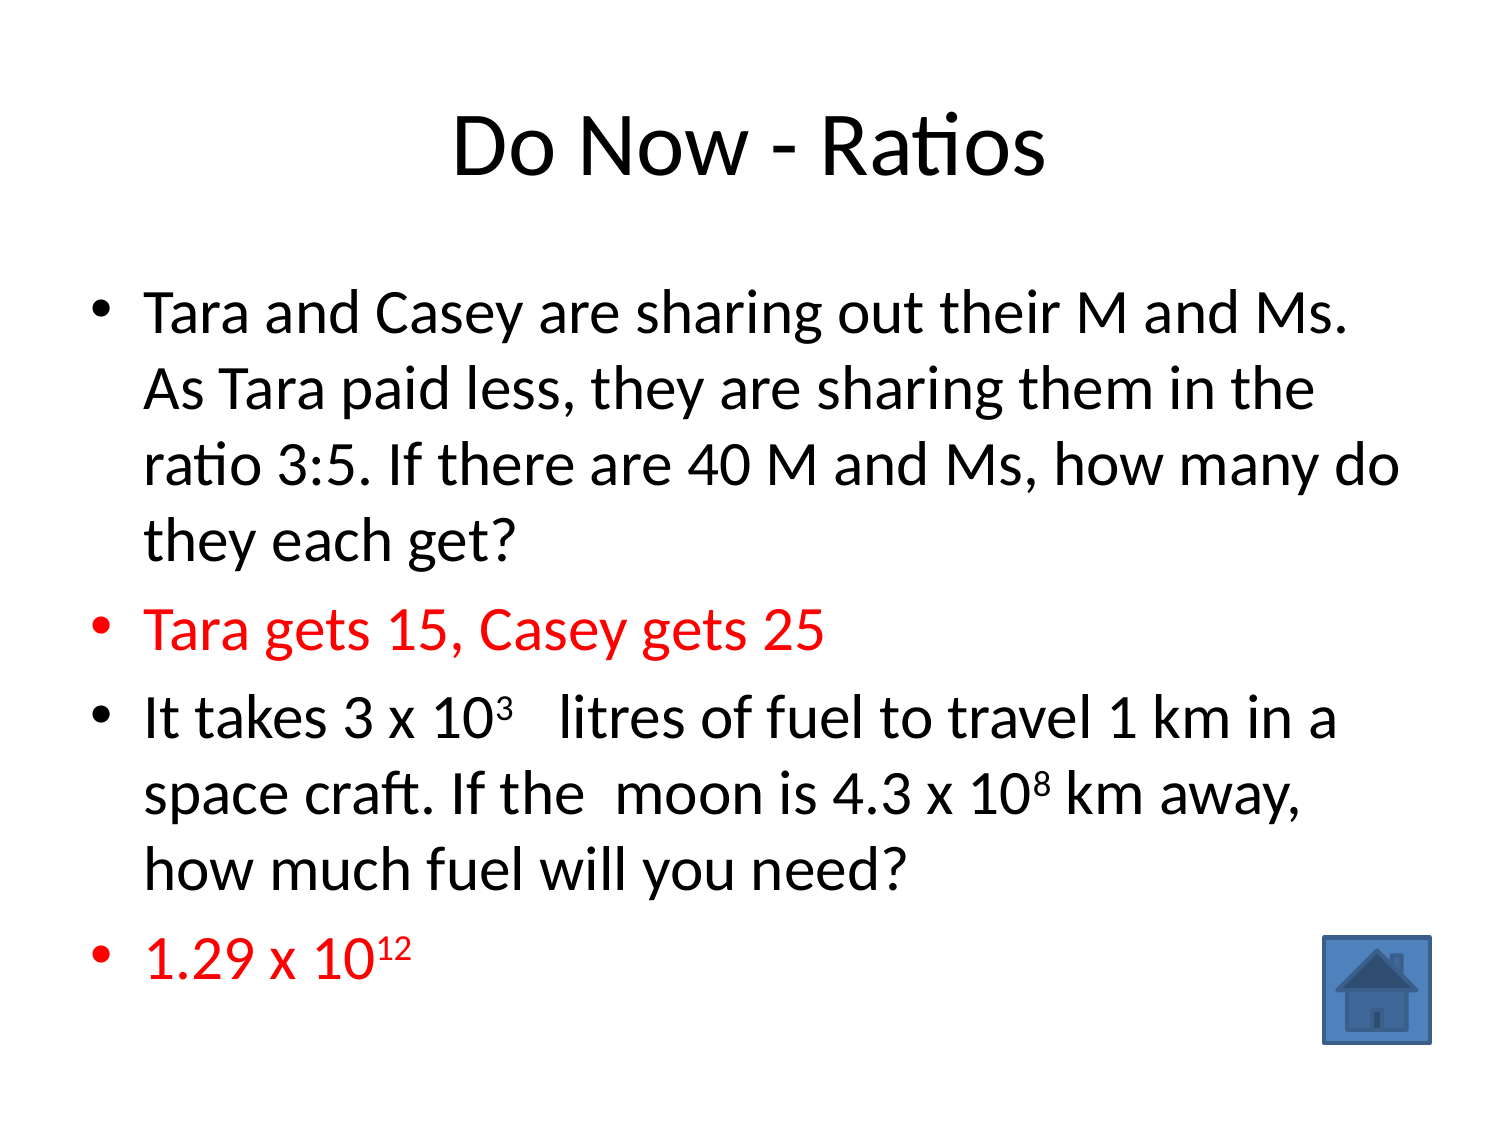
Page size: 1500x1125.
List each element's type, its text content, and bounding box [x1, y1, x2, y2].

title Do Now - Ratios [75, 45, 1425, 233]
list Tara and Casey are sharing out their M and Ms. As Tara paid less, they are sharing them in the ratio 3:5. If there are 40 M and Ms, how many do they each get? Tara gets 15, Casey gets 25 It takes 3 x 103 litres of fuel to travel 1 km in a space craft. If the moon is 4.3 x 108 km away, how much fuel will you need? 1.29 x 1012 [75, 262, 1425, 1005]
text_box [1322, 935, 1432, 1045]
